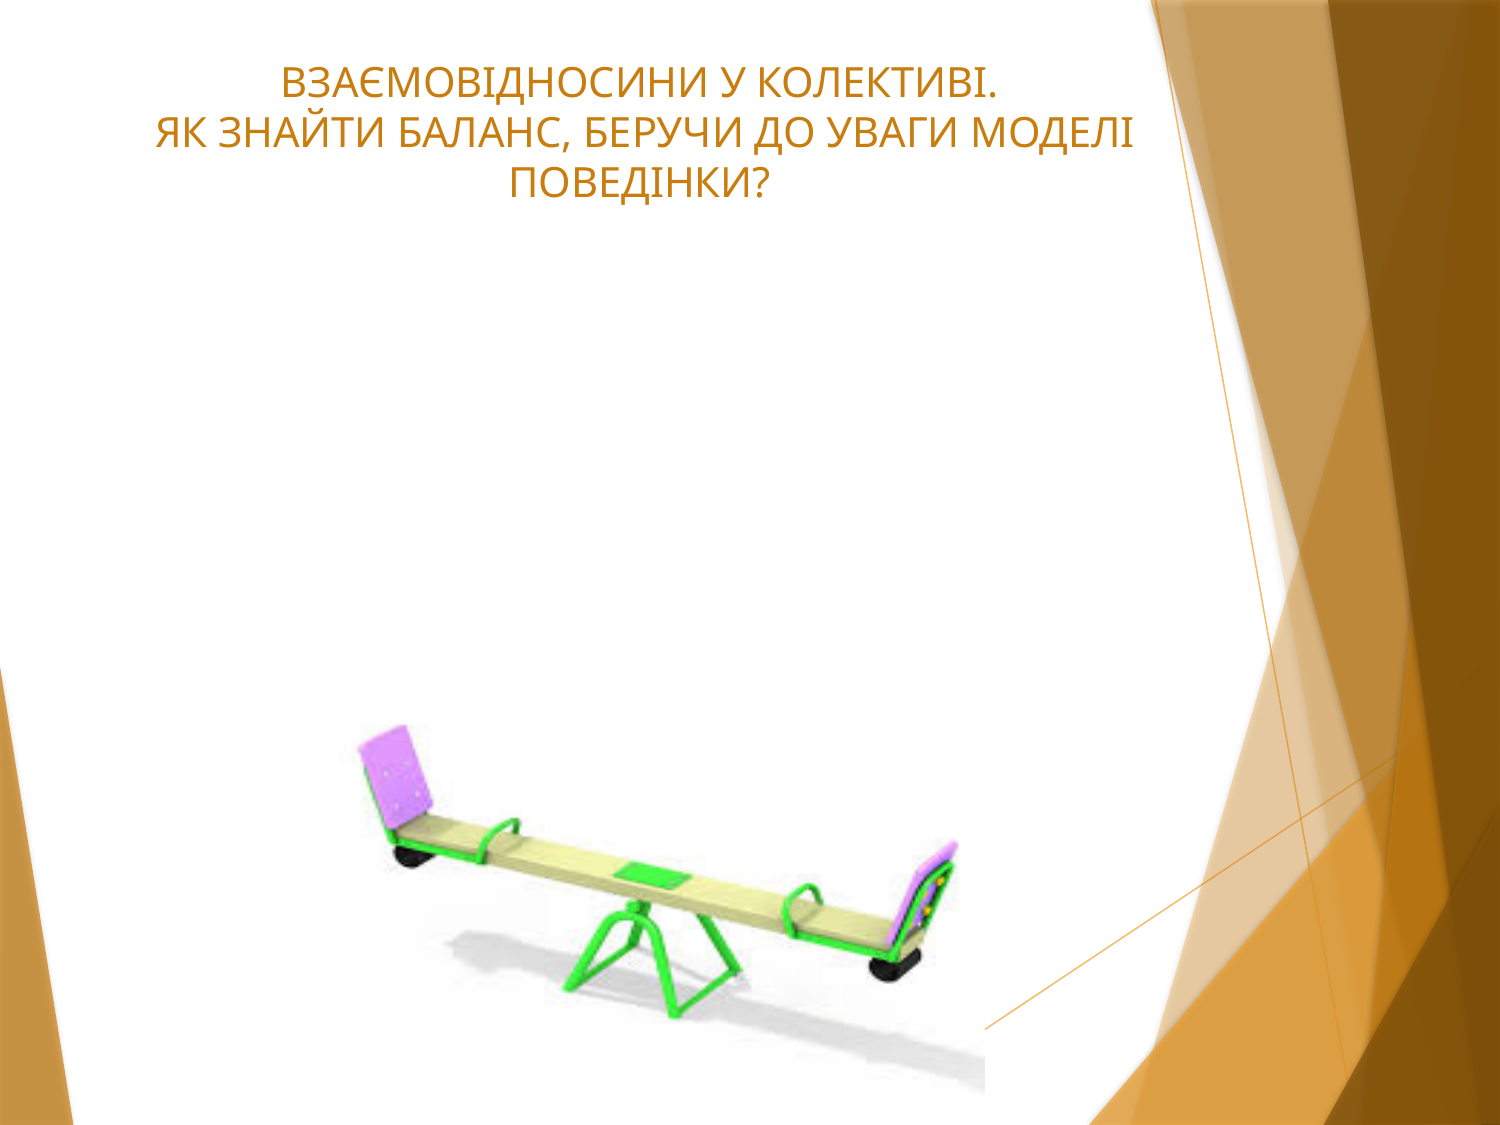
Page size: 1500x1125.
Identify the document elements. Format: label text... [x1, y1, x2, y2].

title ВЗАЄМОВІДНОСИНИ У КОЛЕКТИВІ. ЯК ЗНАЙТИ БАЛАНС, БЕРУЧИ ДО УВАГИ МОДЕЛІ ПОВЕДІНКИ? [118, 48, 1161, 266]
picture [339, 650, 985, 1125]
